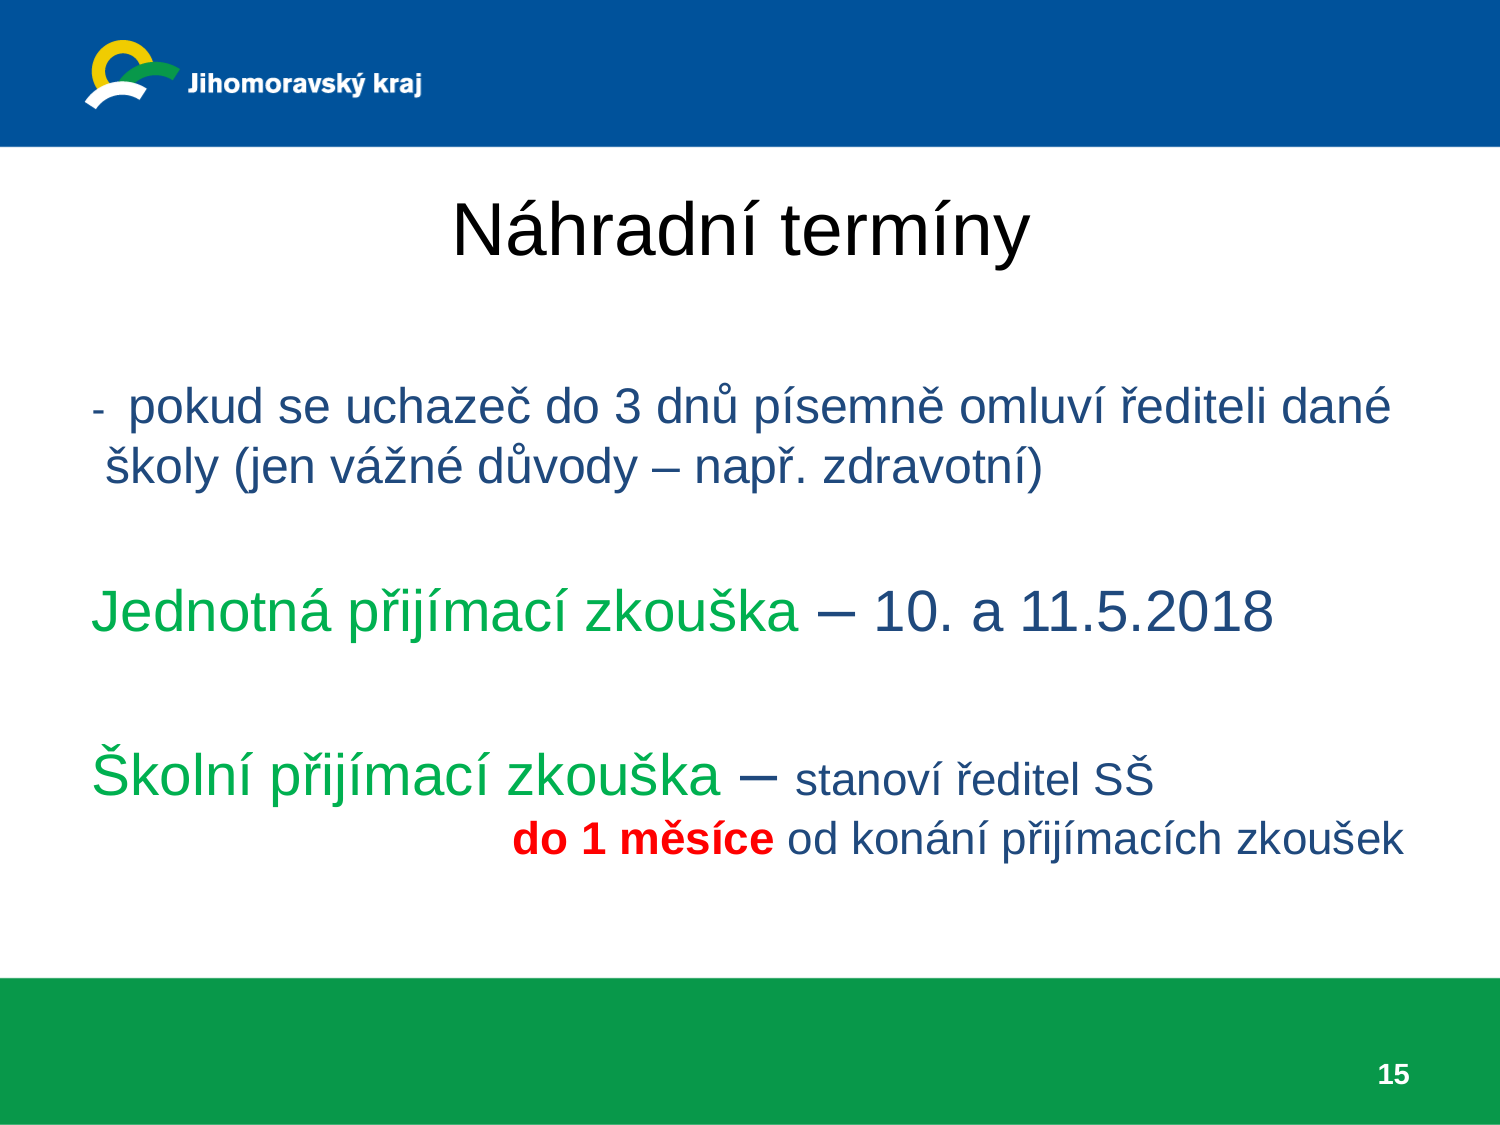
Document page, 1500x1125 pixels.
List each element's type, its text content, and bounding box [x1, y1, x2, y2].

picture [0, 0, 1500, 1125]
list Náhradní termíny - pokud se uchazeč do 3 dnů písemně omluví řediteli dané školy (jen vážné důvody – např. zdravotní) Jednotná přijímací zkouška – 10. a 11.5.2018 Školní přijímací zkouška – stanoví ředitel SŠ do 1 měsíce od konání přijímacích zkoušek [76, 172, 1427, 953]
slide_number 15 [1074, 1042, 1425, 1103]
